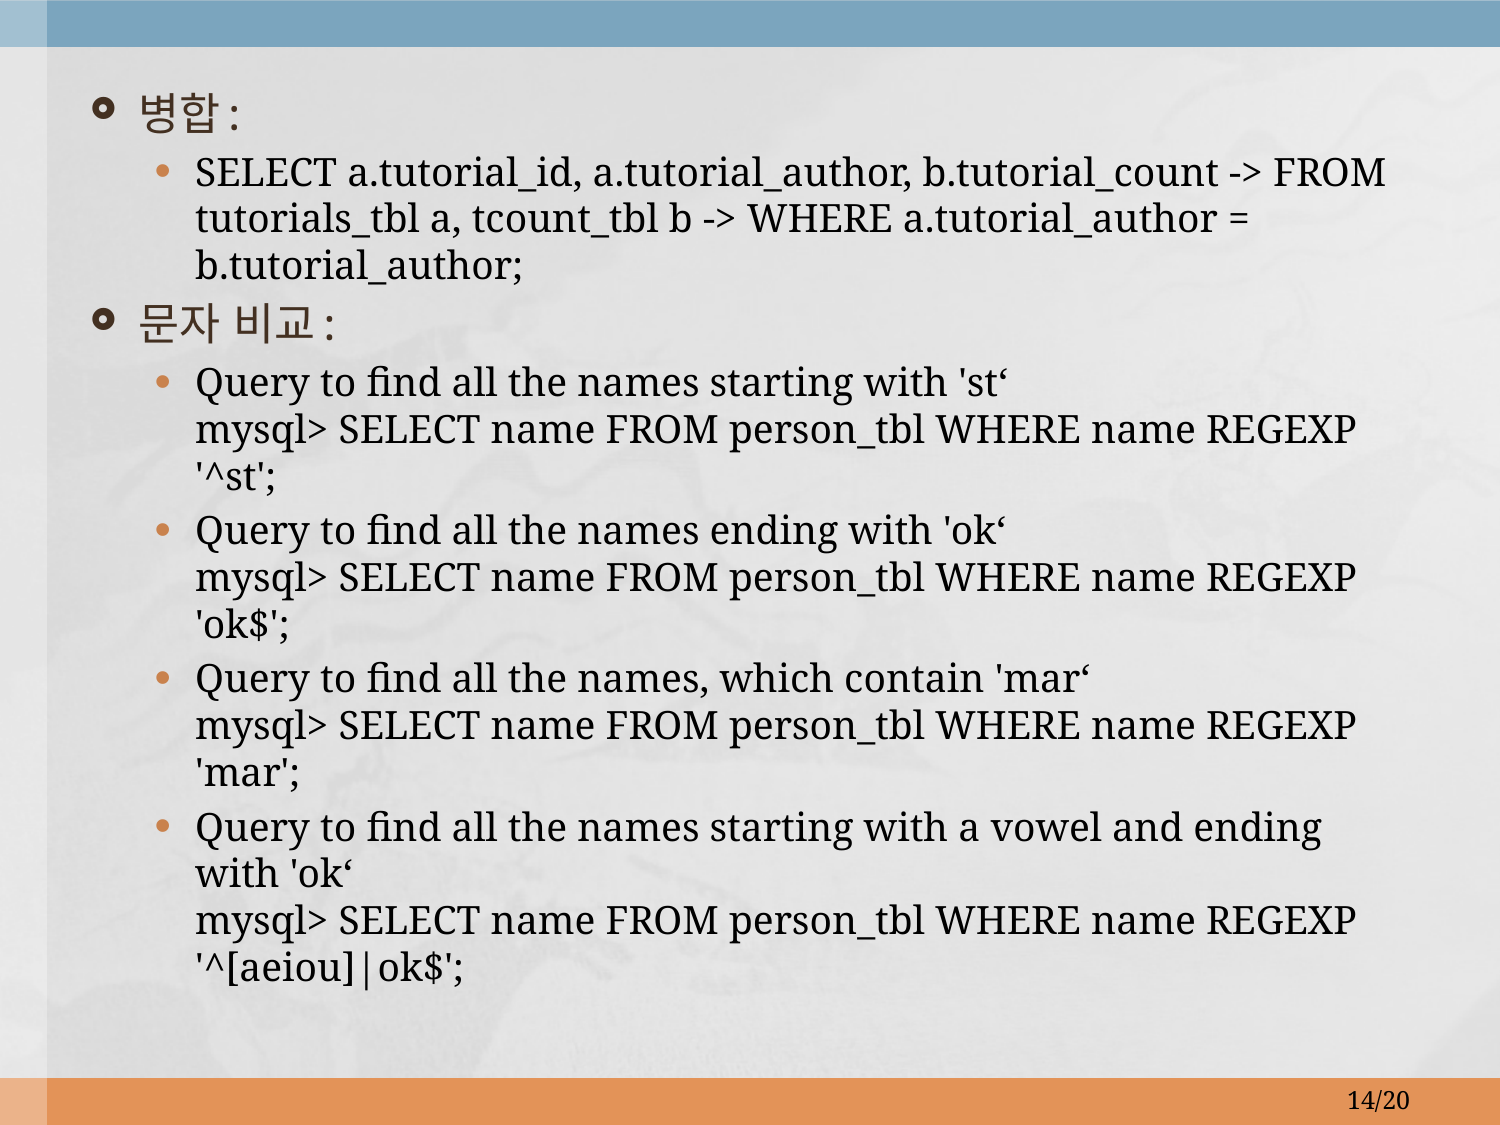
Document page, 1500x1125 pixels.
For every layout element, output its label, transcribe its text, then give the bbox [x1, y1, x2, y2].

slide_number 14/20 [1074, 1078, 1425, 1125]
list 병합: SELECT a.tutorial_id, a.tutorial_author, b.tutorial_count -> FROM tutorials_tbl a, tcount_tbl b -> WHERE a.tutorial_author = b.tutorial_author; 문자 비교: Query to find all the names starting with 'st‘ mysql> SELECT name FROM person_tbl WHERE name REGEXP '^st'; Query to find all the names ending with 'ok‘ mysql> SELECT name FROM person_tbl WHERE name REGEXP 'ok$'; Query to find all the names, which contain 'mar‘ mysql> SELECT name FROM person_tbl WHERE name REGEXP 'mar'; Query to find all the names starting with a vowel and ending with 'ok‘ mysql> SELECT name FROM person_tbl WHERE name REGEXP '^[aeiou]|ok$'; [75, 78, 1425, 1005]
